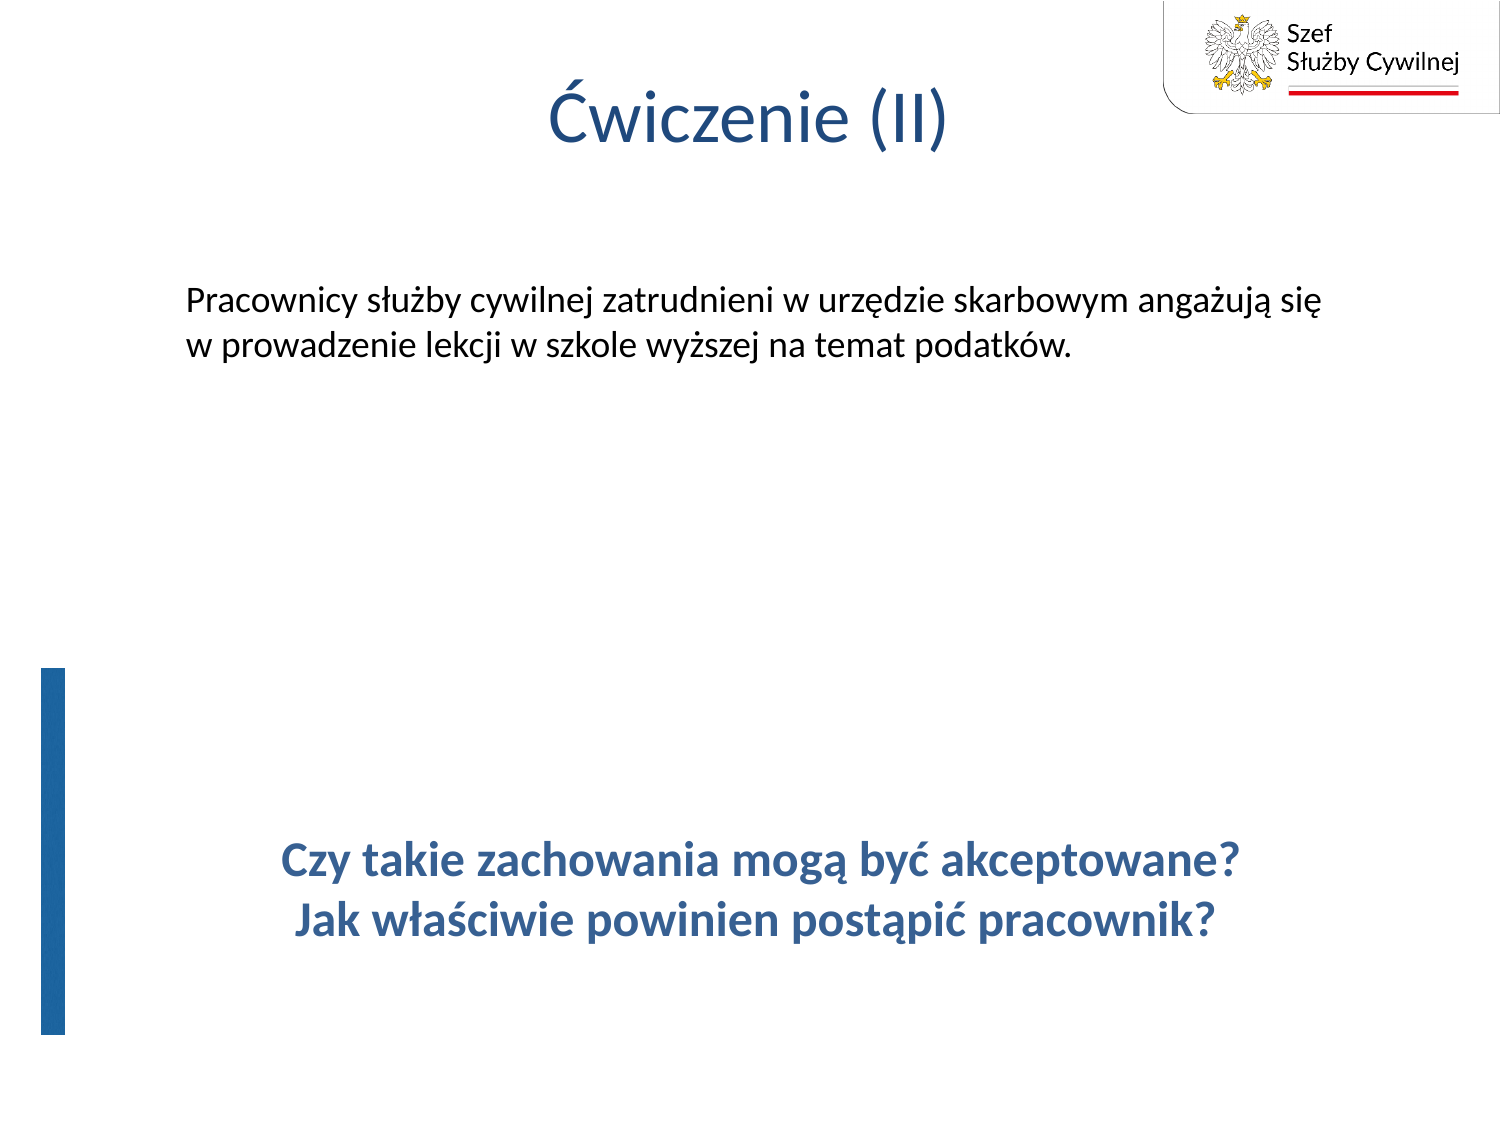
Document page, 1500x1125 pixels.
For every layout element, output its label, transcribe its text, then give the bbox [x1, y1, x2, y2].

title Ćwiczenie (II) [100, 60, 1400, 185]
picture [1163, 0, 1500, 114]
text_box Pracownicy służby cywilnej zatrudnieni w urzędzie skarbowym angażują się w prowadzenie lekcji w szkole wyższej na temat podatków. [171, 267, 1353, 417]
text_box Czy takie zachowania mogą być akceptowane? Jak właściwie powinien postąpić pracownik? [171, 818, 1353, 954]
picture [41, 668, 65, 1035]
